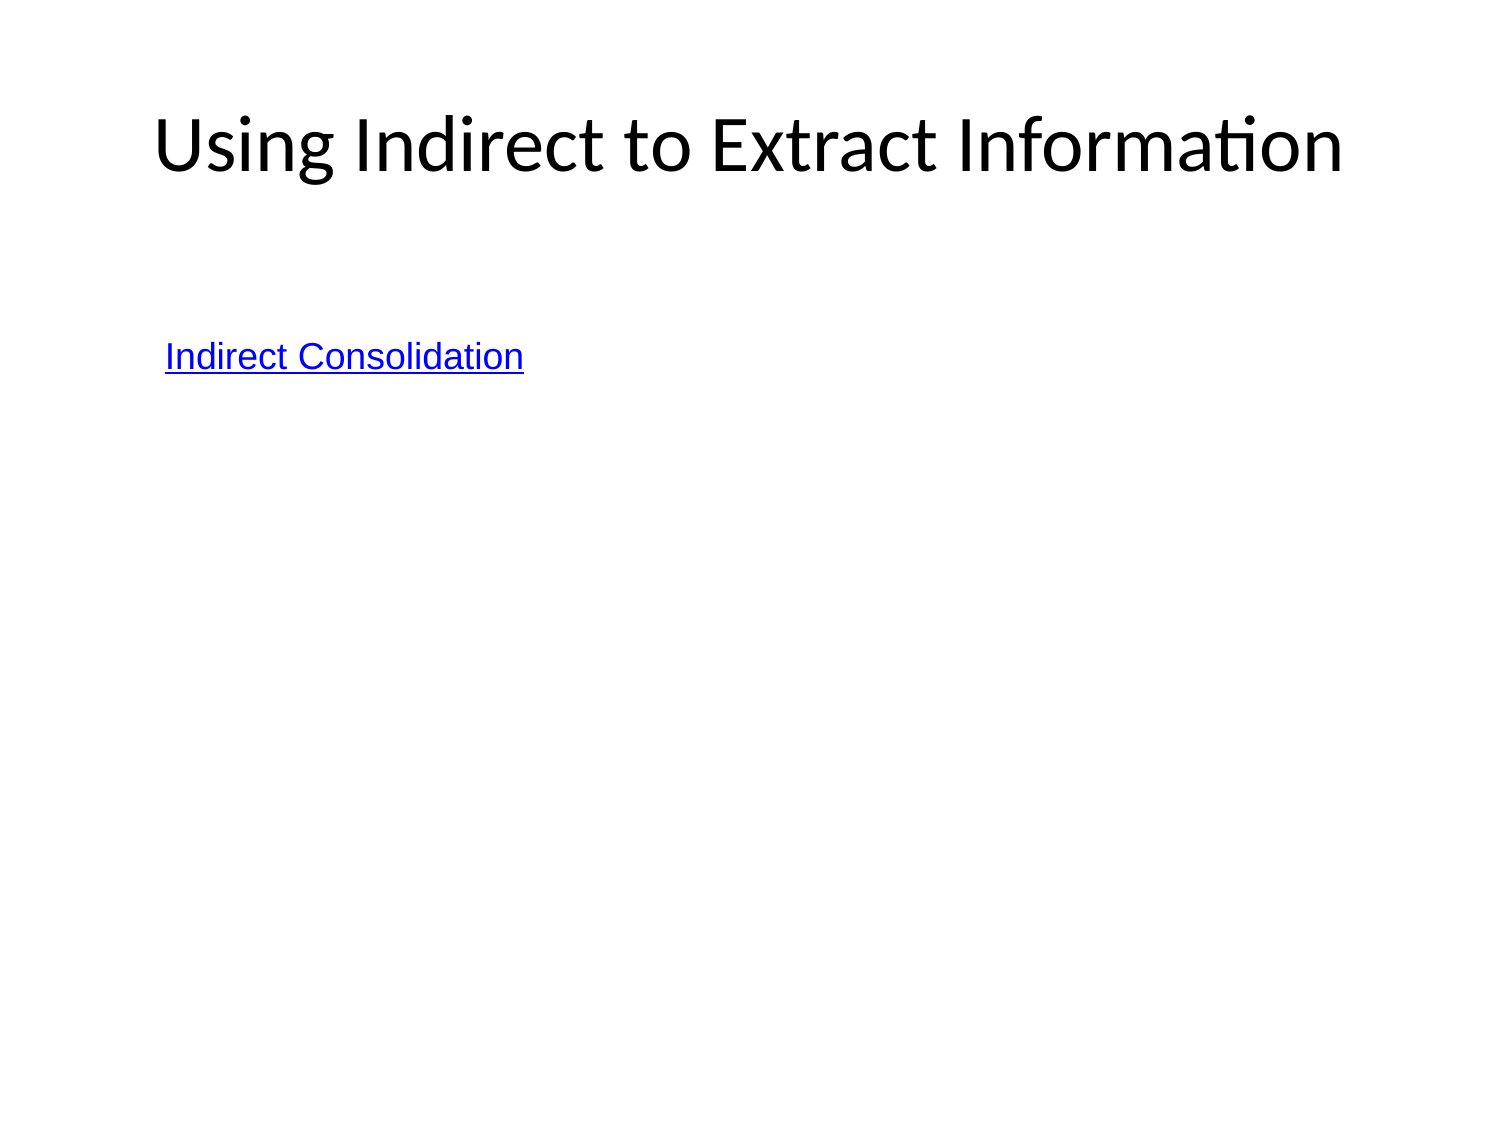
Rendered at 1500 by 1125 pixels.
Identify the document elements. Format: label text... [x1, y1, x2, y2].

text_box Indirect Consolidation [150, 324, 550, 385]
title Using Indirect to Extract Information [74, 44, 1426, 233]
